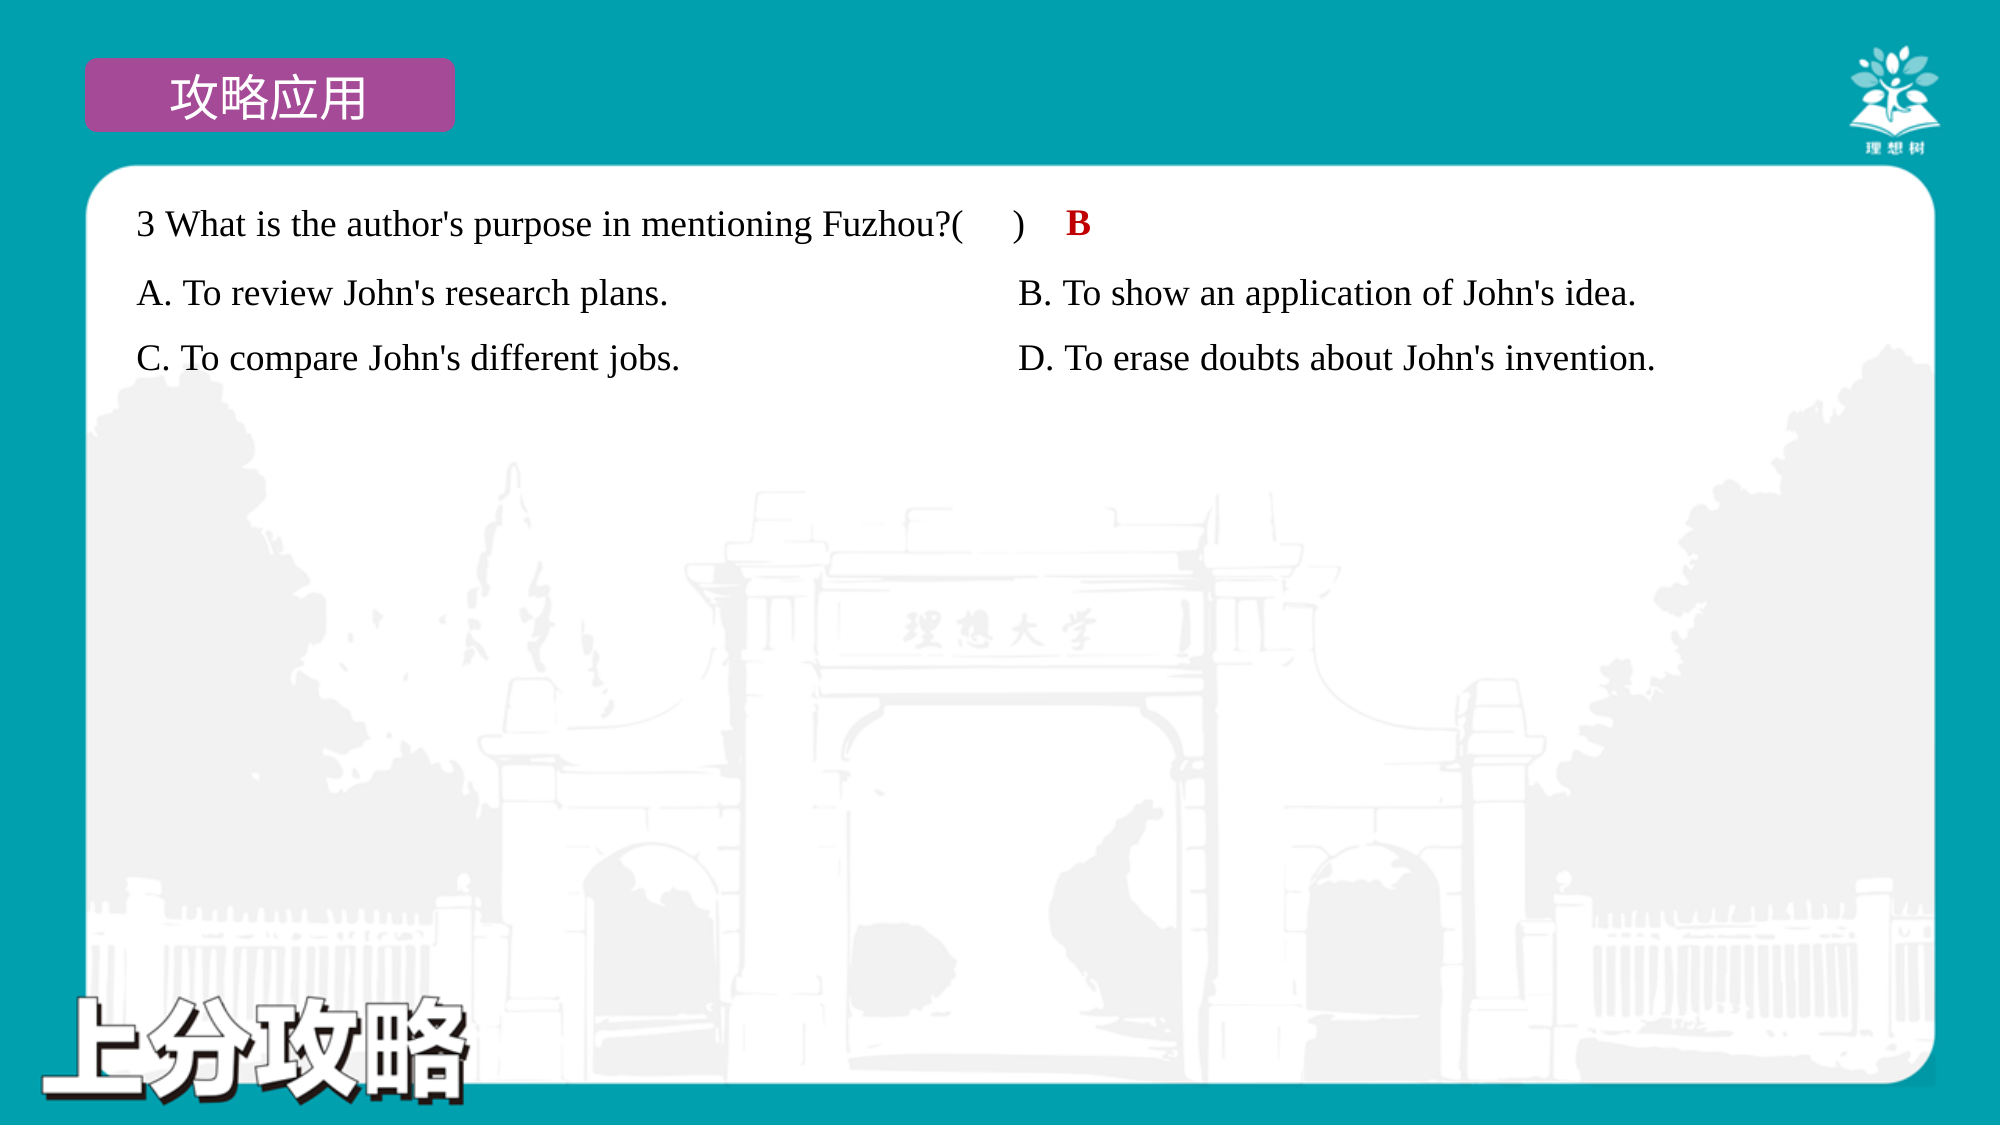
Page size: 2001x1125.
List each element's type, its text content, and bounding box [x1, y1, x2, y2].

text_box B [1052, 176, 1105, 236]
text_box 3 What is the author's purpose in mentioning Fuzhou?( ) [136, 176, 1865, 237]
text_box A. To review John's research plans. B. To show an application of John's idea. C. To compare John's different jobs. D. To erase doubts about John's invention. [136, 244, 1865, 371]
picture [0, 0, 2000, 1125]
